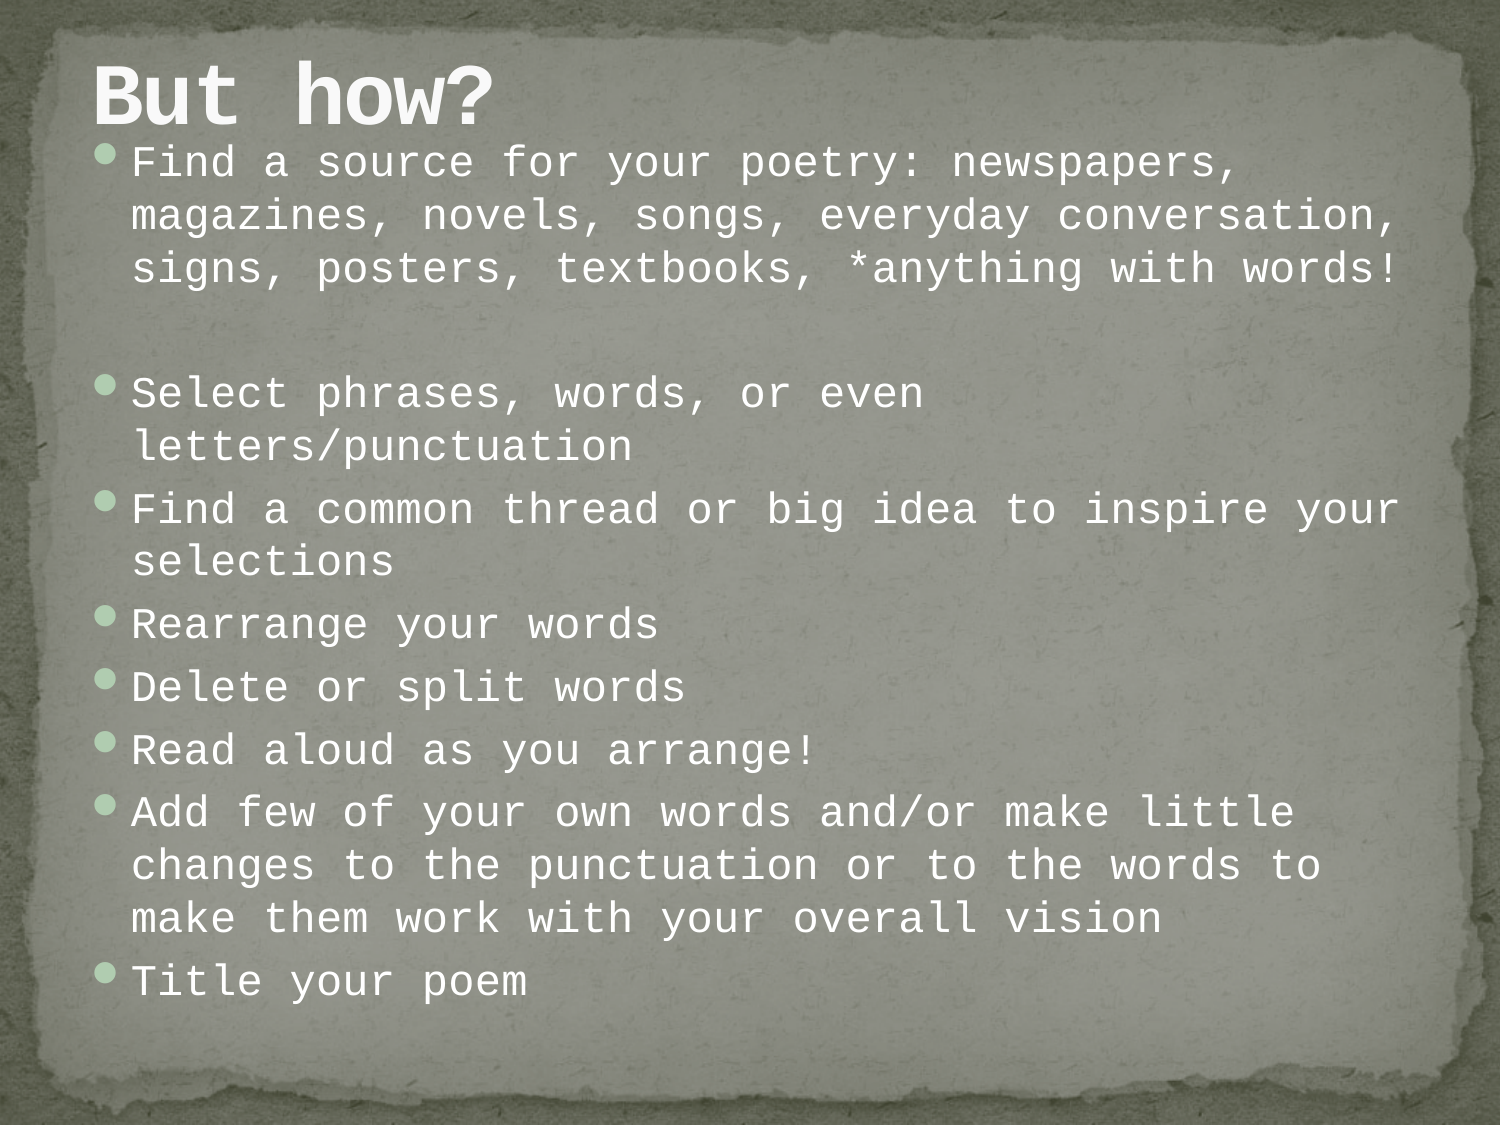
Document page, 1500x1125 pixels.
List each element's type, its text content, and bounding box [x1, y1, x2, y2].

list Find a source for your poetry: newspapers, magazines, novels, songs, everyday conversation, signs, posters, textbooks, *anything with words! Select phrases, words, or even letters/punctuation Find a common thread or big idea to inspire your selections Rearrange your words Delete or split words Read aloud as you arrange! Add few of your own words and/or make little changes to the punctuation or to the words to make them work with your overall vision Title your poem [76, 150, 1427, 1071]
title But how? [76, 0, 1427, 150]
